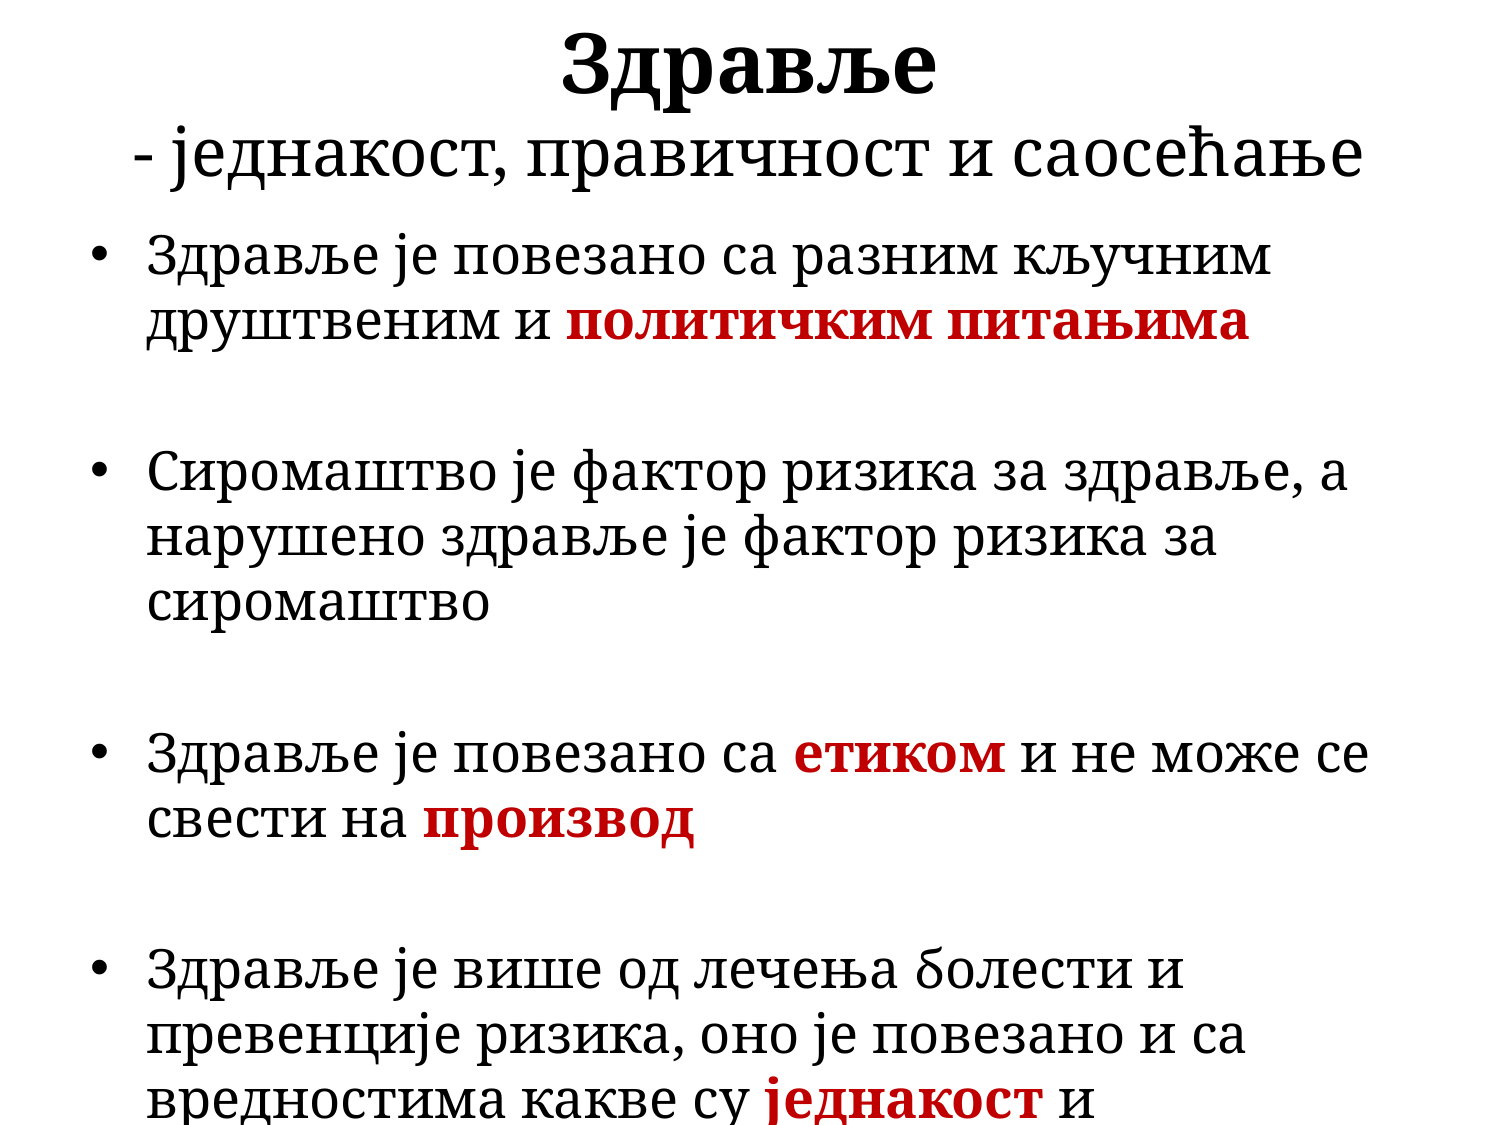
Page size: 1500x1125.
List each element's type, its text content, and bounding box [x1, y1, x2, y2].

title Здравље - једнакост, правичност и саосећање [74, 0, 1426, 201]
list Здравље је повезано са разним кључним друштвеним и политичким питањима Сиромаштво је фактор ризика за здравље, а нарушено здравље је фактор ризика за сиромаштво Здравље је повезано са етиком и не може се свести на производ Здравље је више од лечења болести и превенције ризика, оно је повезано и са вредностима какве су једнакост и правичност или људско саосећање [74, 212, 1463, 1006]
